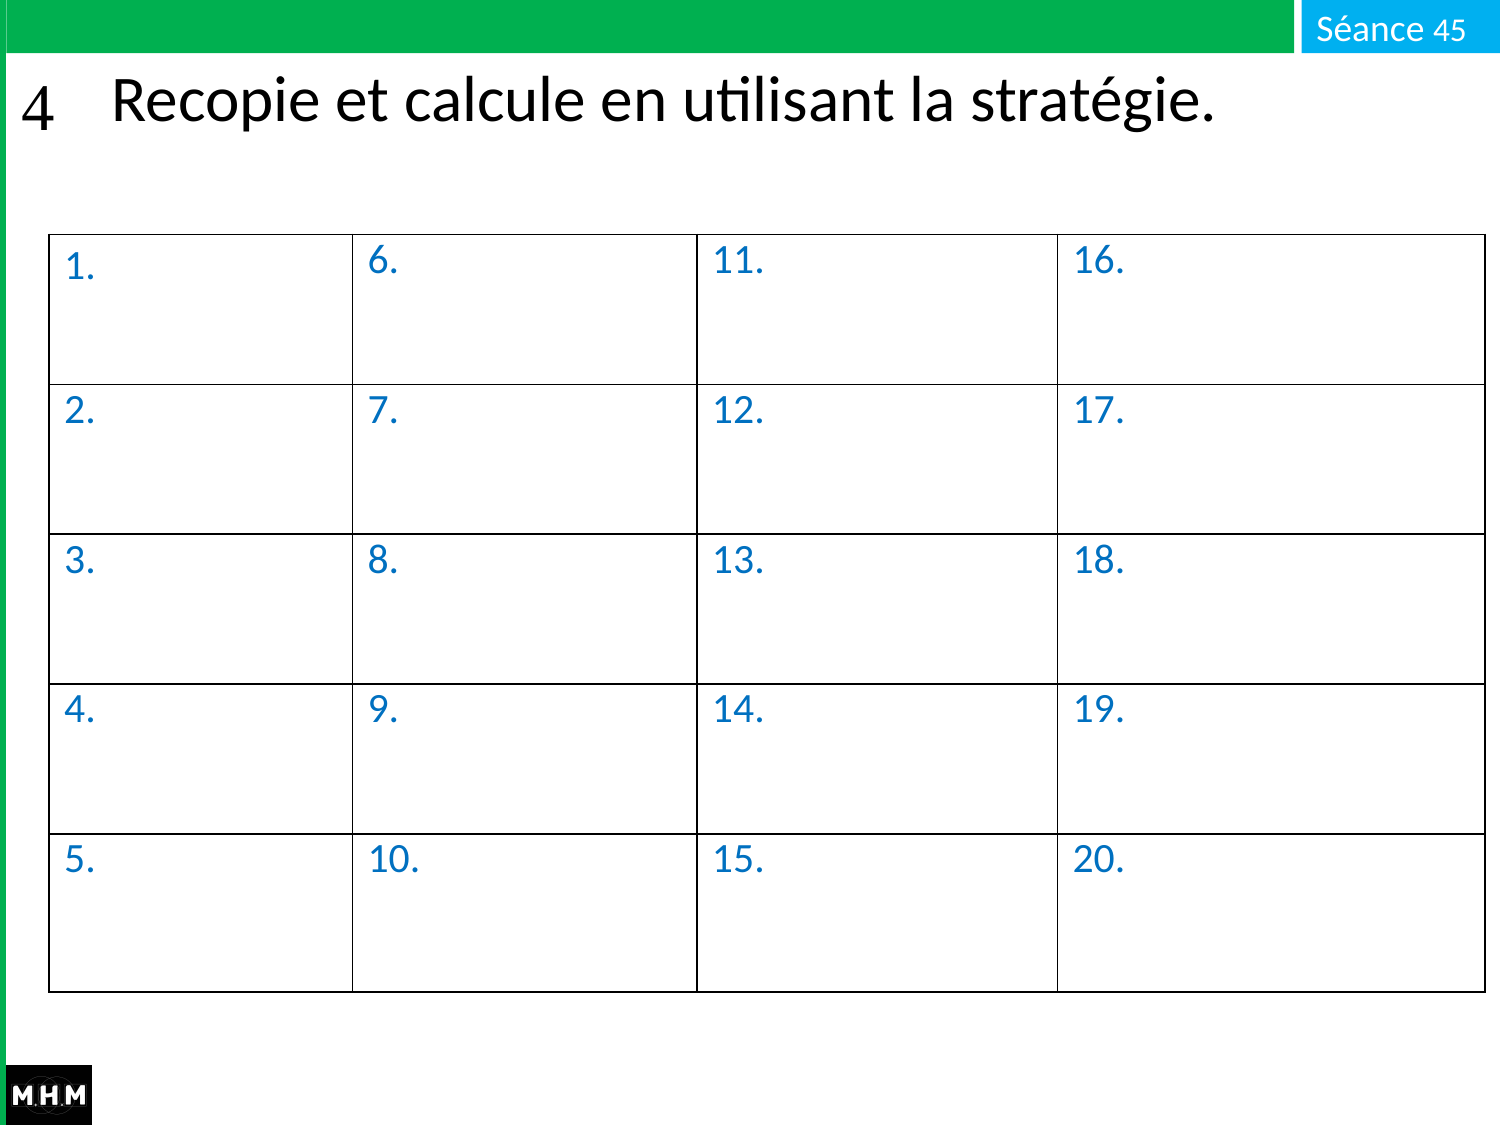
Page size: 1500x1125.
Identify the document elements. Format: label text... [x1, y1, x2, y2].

picture [6, 1065, 92, 1125]
title Recopie et calcule en utilisant la stratégie. [96, 57, 1391, 144]
